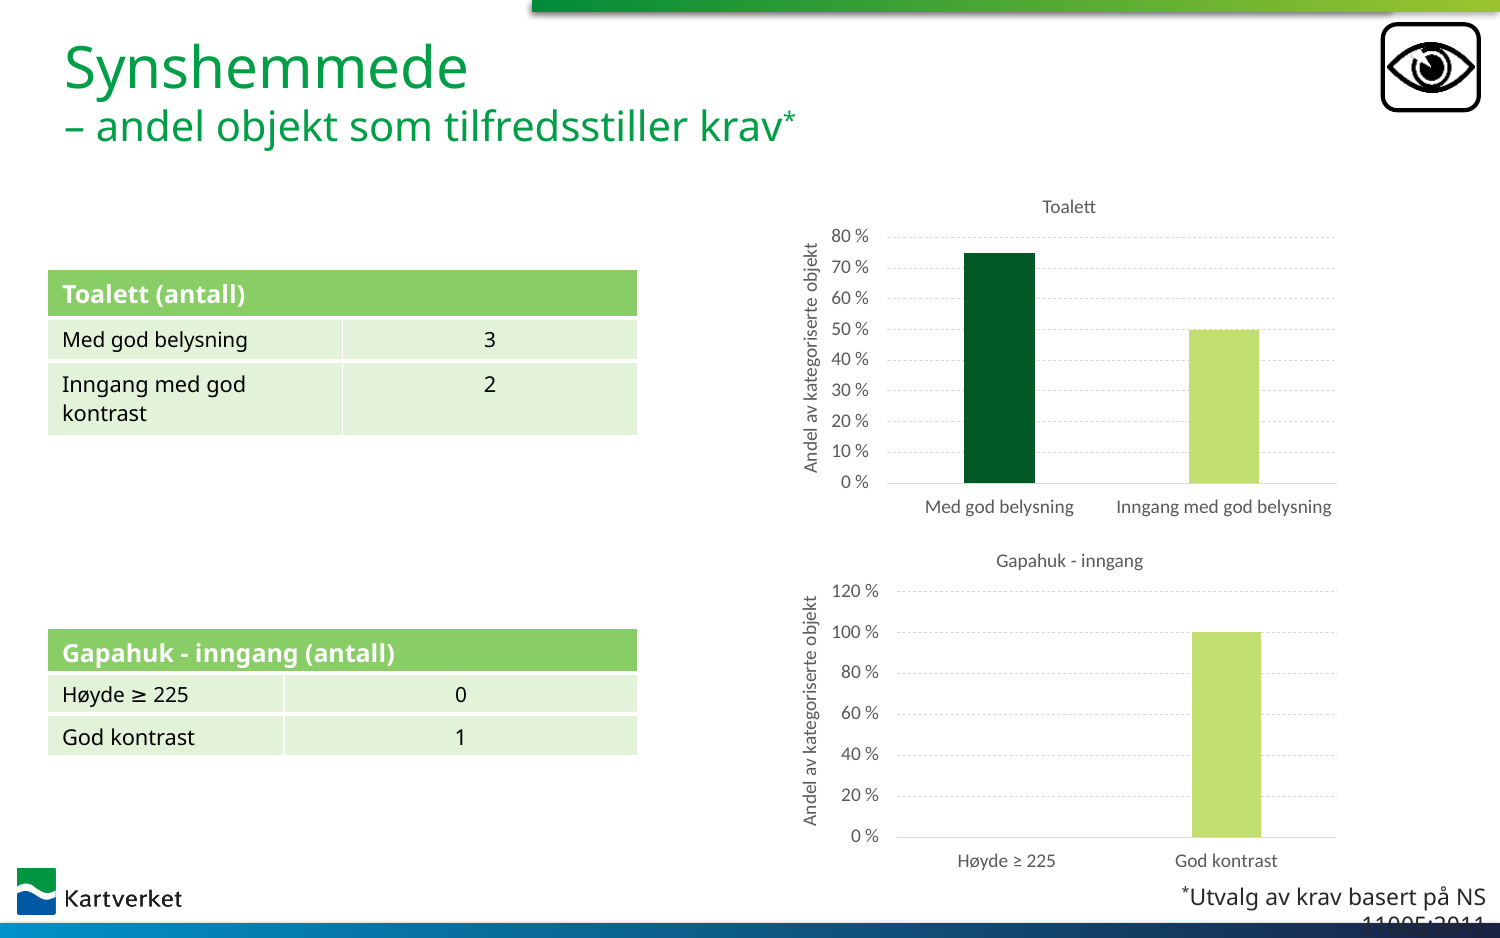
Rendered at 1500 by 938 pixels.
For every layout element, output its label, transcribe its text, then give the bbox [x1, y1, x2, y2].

table_cell 1 [285, 716, 637, 755]
table_header Toalett (antall) [48, 270, 637, 316]
table_cell Inngang med god kontrast [48, 363, 342, 435]
text_box *Utvalg av krav basert på NS 11005:2011 [1068, 873, 1500, 938]
picture [791, 187, 1348, 526]
table_cell Høyde ≥ 225 [48, 675, 283, 712]
table_cell God kontrast [48, 716, 283, 755]
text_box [1382, 24, 1480, 111]
table_cell 0 [285, 675, 637, 712]
table_header Gapahuk - inngang (antall) [48, 629, 637, 671]
picture [791, 541, 1348, 880]
table_cell 3 [343, 320, 637, 359]
table_cell Med god belysning [48, 320, 342, 359]
text_box Synshemmede – andel objekt som tilfredsstiller krav* [49, 24, 1431, 158]
table_cell 2 [343, 363, 637, 435]
